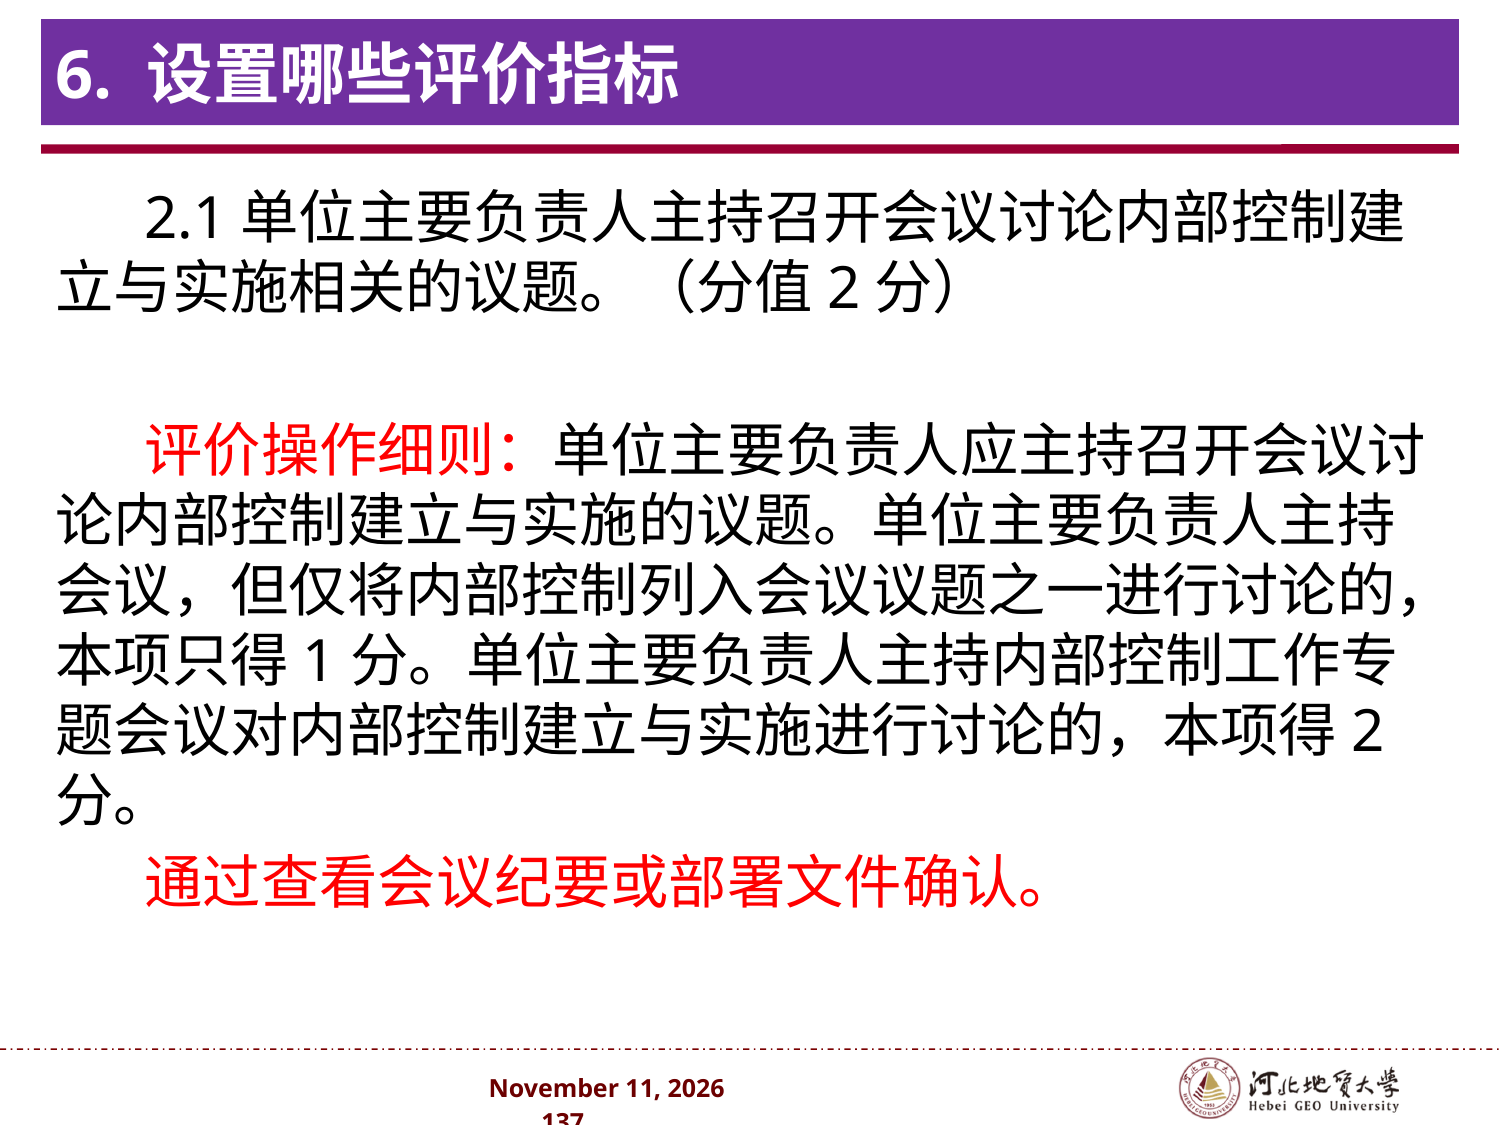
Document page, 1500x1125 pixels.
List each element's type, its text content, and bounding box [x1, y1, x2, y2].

title 6. 设置哪些评价指标 [40, 18, 1460, 126]
picture [1159, 1049, 1420, 1125]
list 2.1单位主要负责人主持召开会议讨论内部控制建立与实施相关的议题。（分值2分） 评价操作细则：单位主要负责人应主持召开会议讨论内部控制建立与实施的议题。单位主要负责人主持会议，但仅将内部控制列入会议议题之一进行讨论的，本项只得1分。单位主要负责人主持内部控制工作专题会议对内部控制建立与实施进行讨论的，本项得2分。 通过查看会议纪要或部署文件确认。 [40, 172, 1460, 1036]
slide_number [473, 1064, 990, 1109]
